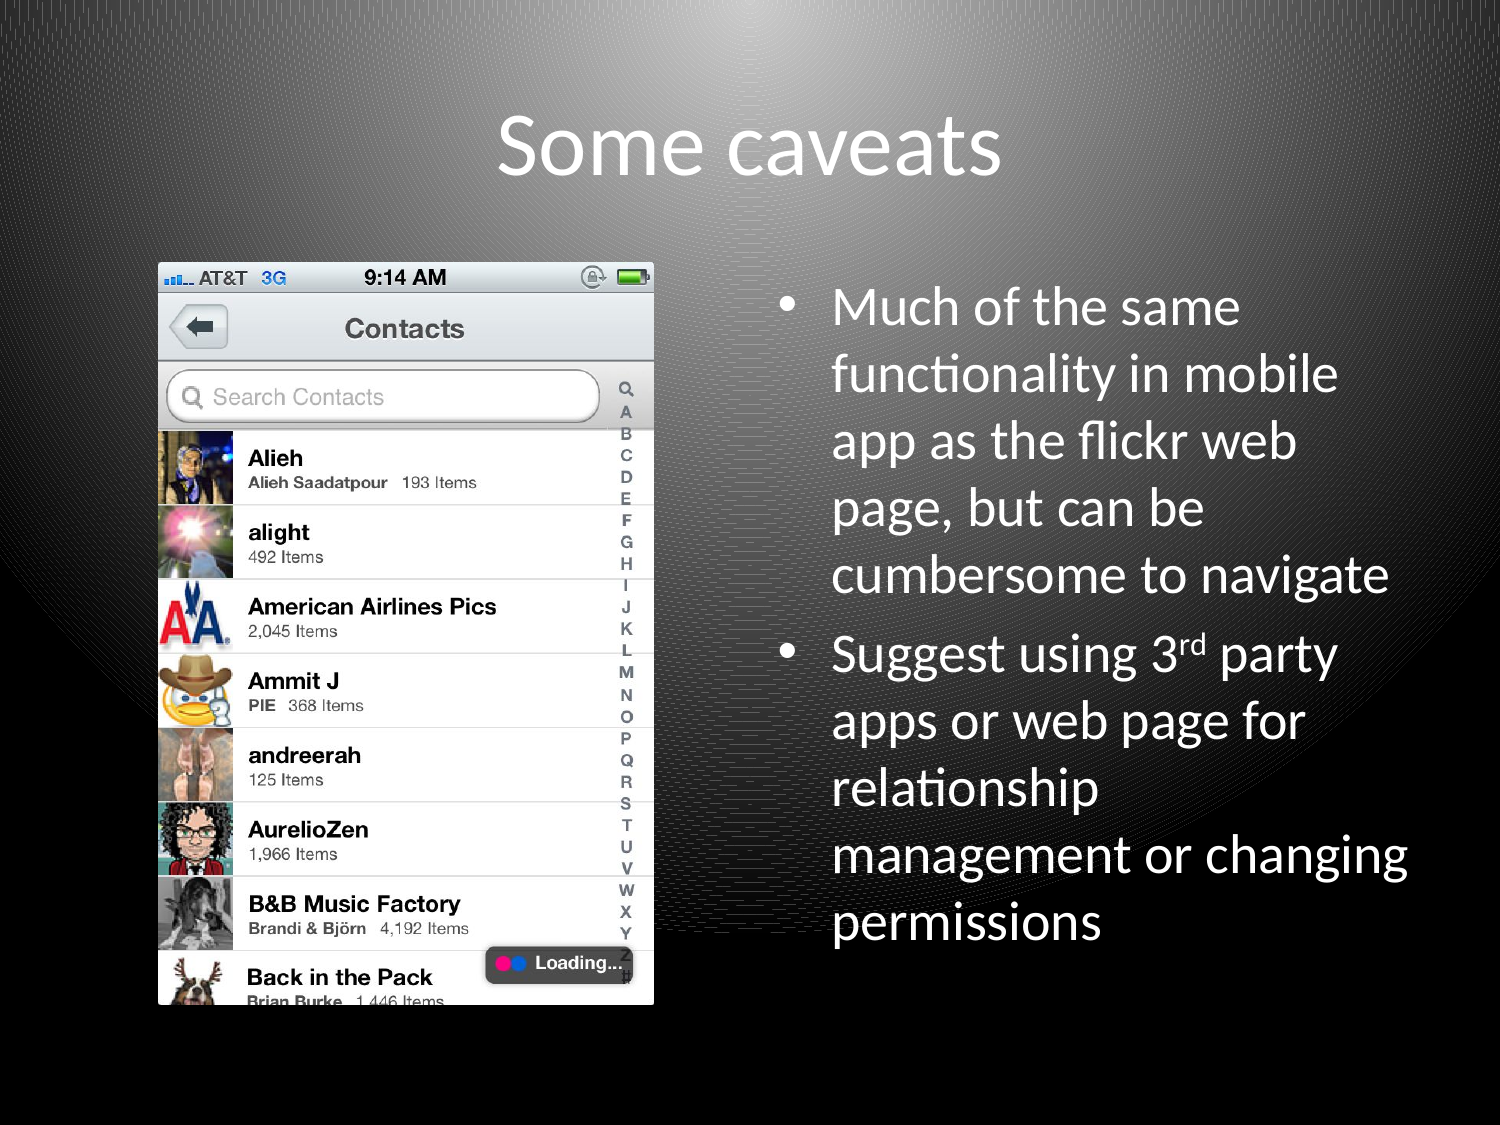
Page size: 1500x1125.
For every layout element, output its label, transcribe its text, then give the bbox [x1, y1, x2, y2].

title Some caveats [75, 45, 1425, 233]
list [158, 262, 654, 1006]
list Much of the same functionality in mobile app as the flickr web page, but can be cumbersome to navigate Suggest using 3rd party apps or web page for relationship management or changing permissions [762, 262, 1425, 1005]
